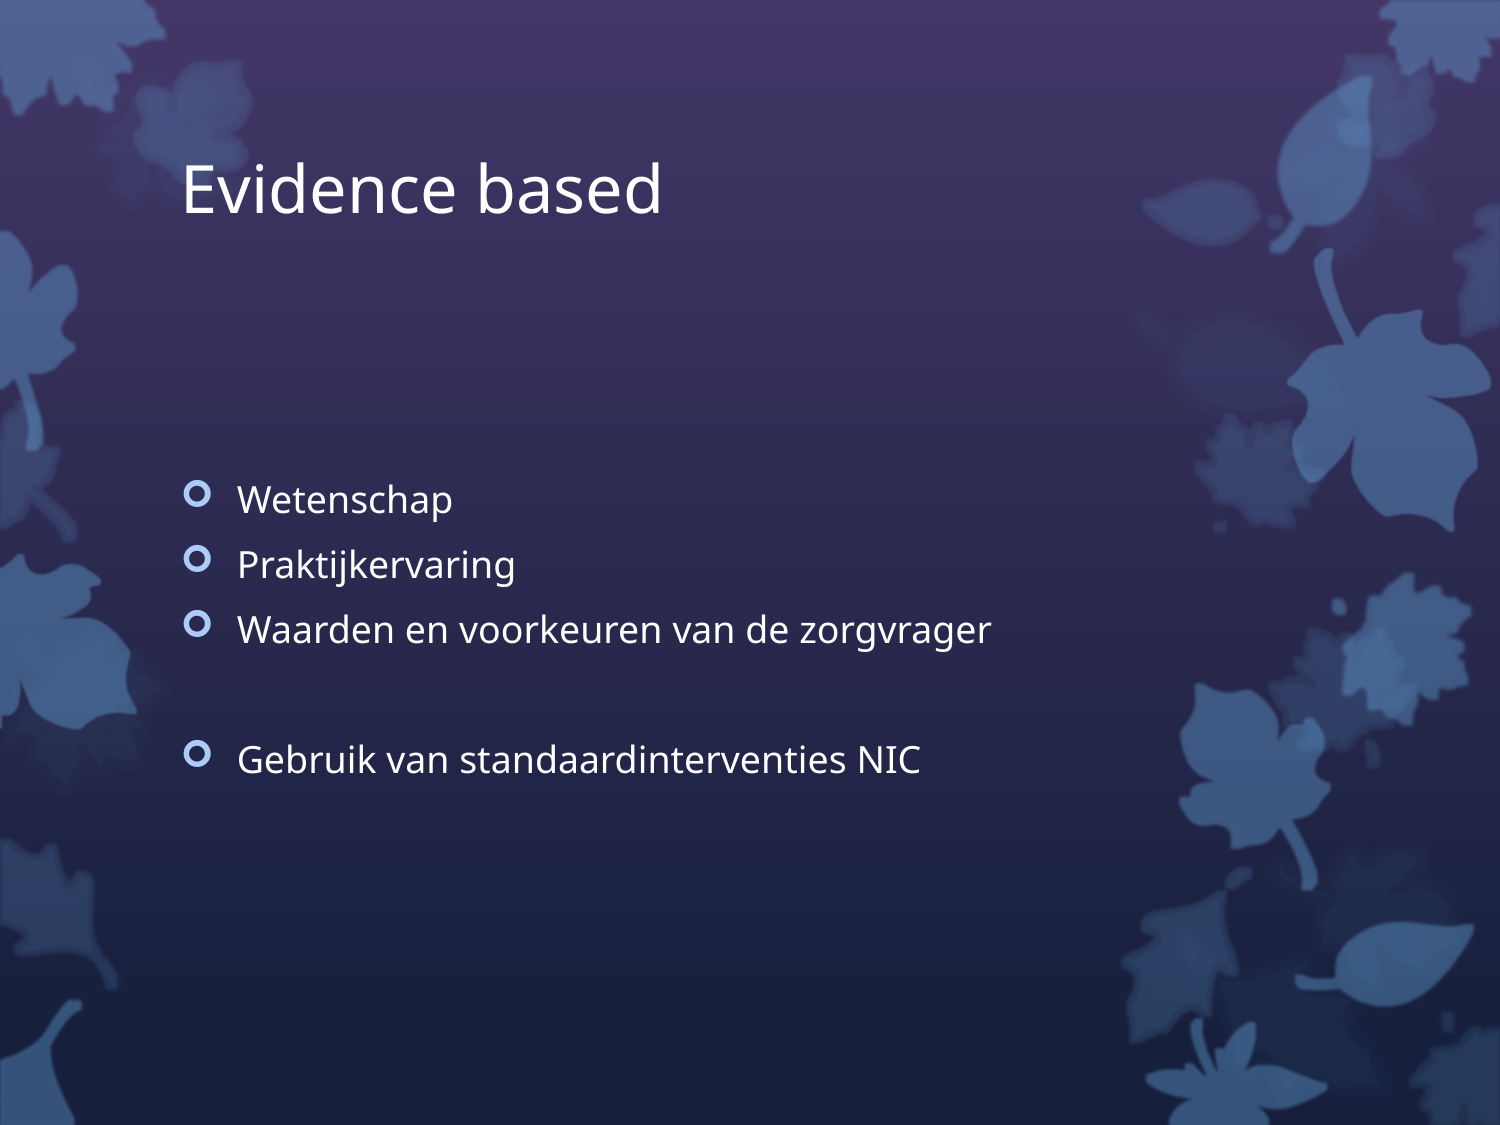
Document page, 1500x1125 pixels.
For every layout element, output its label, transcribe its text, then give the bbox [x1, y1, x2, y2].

list Wetenschap Praktijkervaring Waarden en voorkeuren van de zorgvrager Gebruik van standaardinterventies NIC [165, 296, 1335, 962]
title Evidence based [165, 110, 1335, 263]
